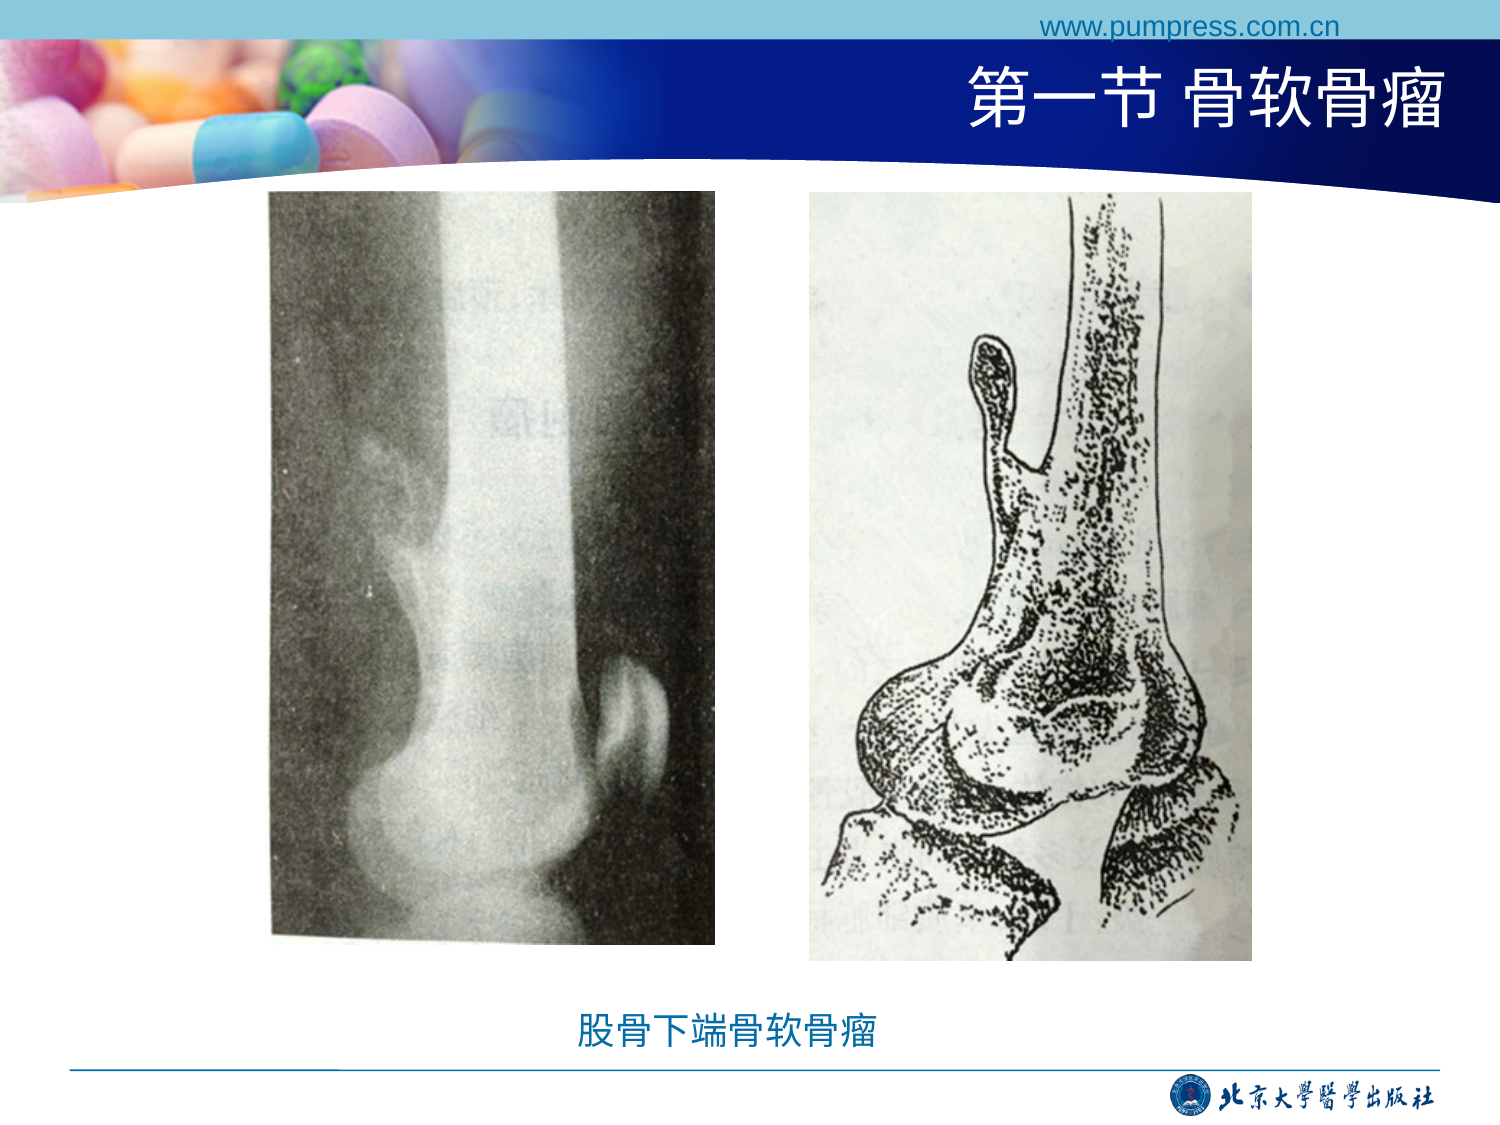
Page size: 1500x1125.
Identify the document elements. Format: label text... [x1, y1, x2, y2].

title 第一节 骨软骨瘤 [137, 49, 1463, 143]
picture [0, 40, 1500, 203]
picture [265, 191, 715, 945]
picture [808, 192, 1253, 962]
slide_number www.pumpress.com.cn [1025, 0, 1463, 38]
text_box 股骨下端骨软骨瘤 [562, 999, 893, 1060]
picture [1170, 1074, 1436, 1118]
